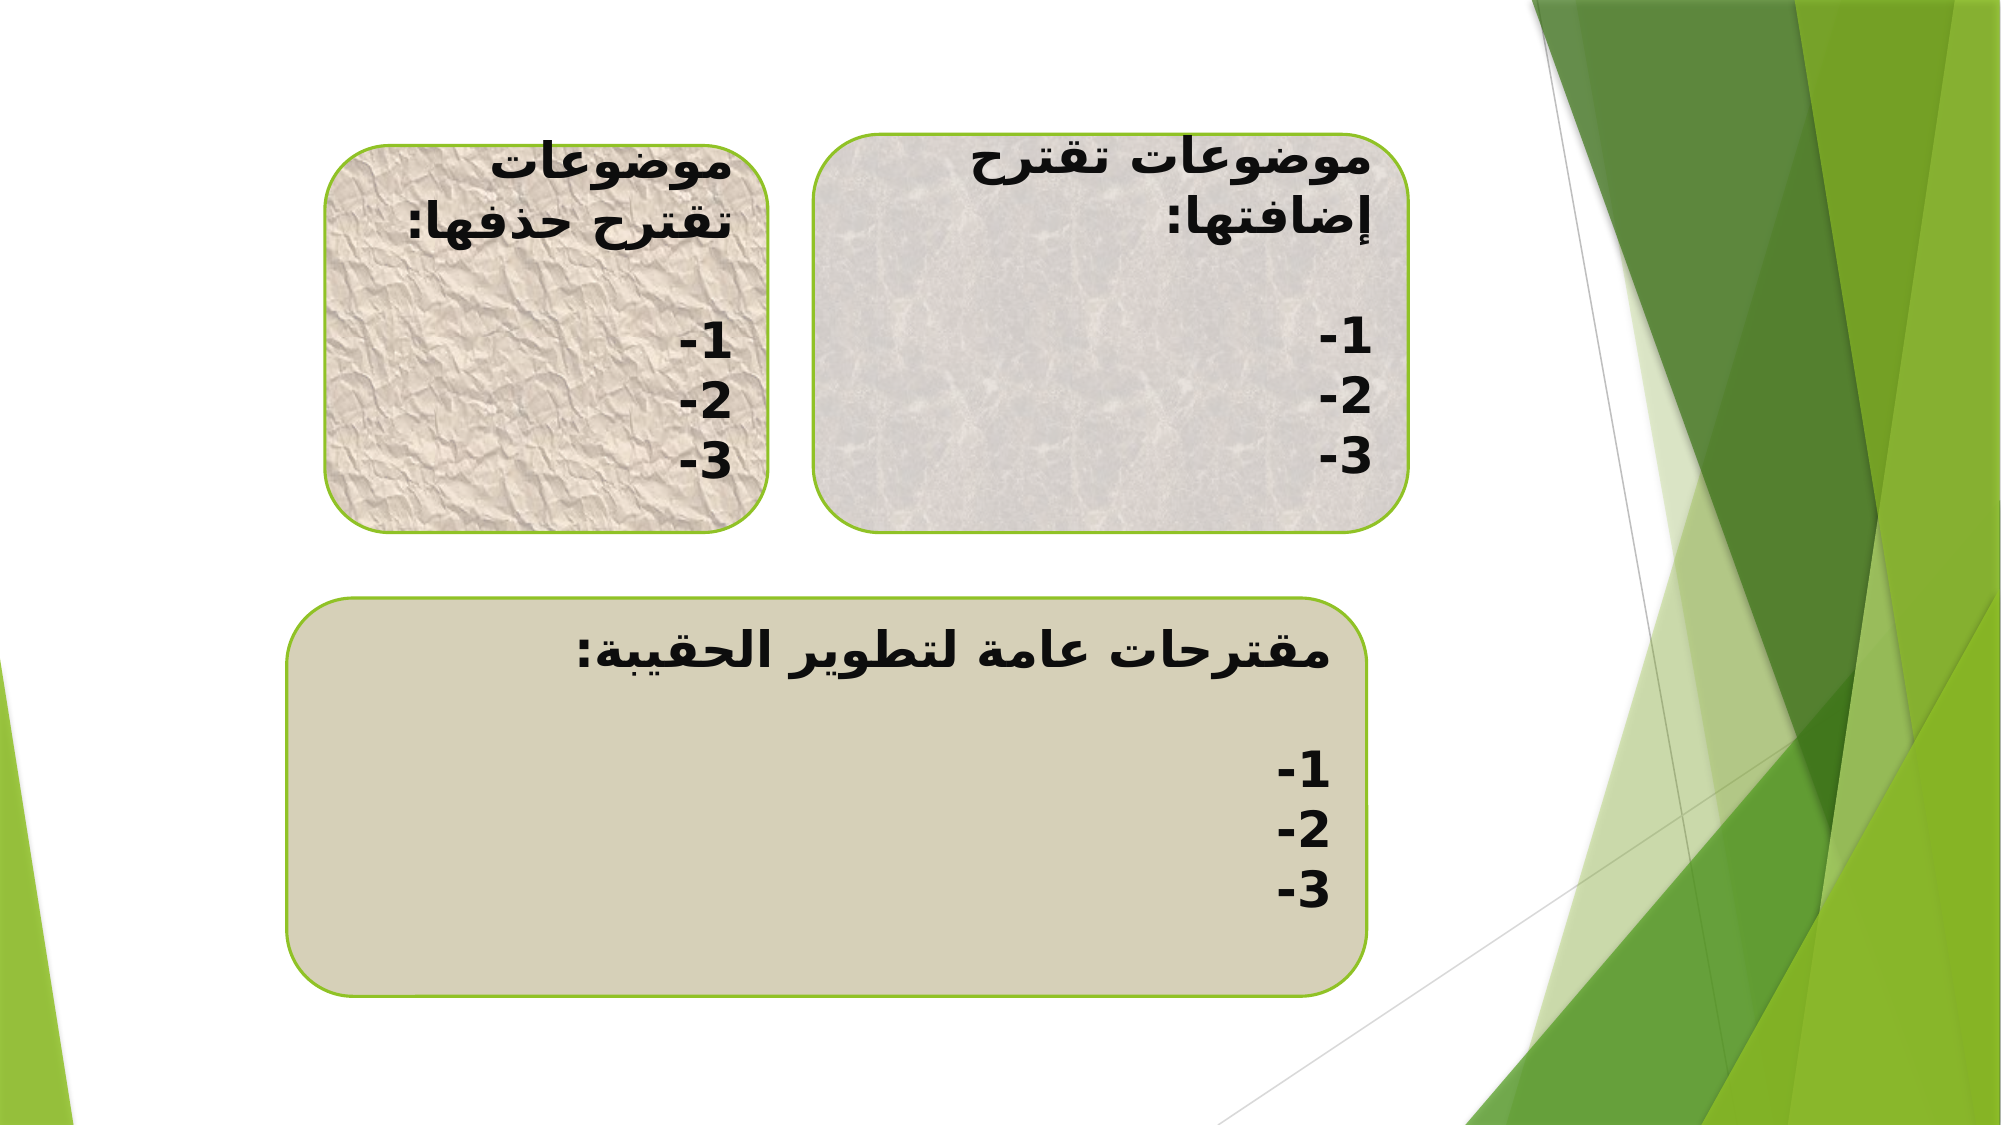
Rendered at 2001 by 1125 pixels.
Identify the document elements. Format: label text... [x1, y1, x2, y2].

text_box موضوعات تقترح حذفها: 1- 2- 3- [323, 143, 770, 535]
text_box موضوعات تقترح إضافتها: 1- 2- 3- [811, 132, 1410, 535]
text_box مقترحات عامة لتطوير الحقيبة: 1- 2- 3- [285, 596, 1369, 998]
